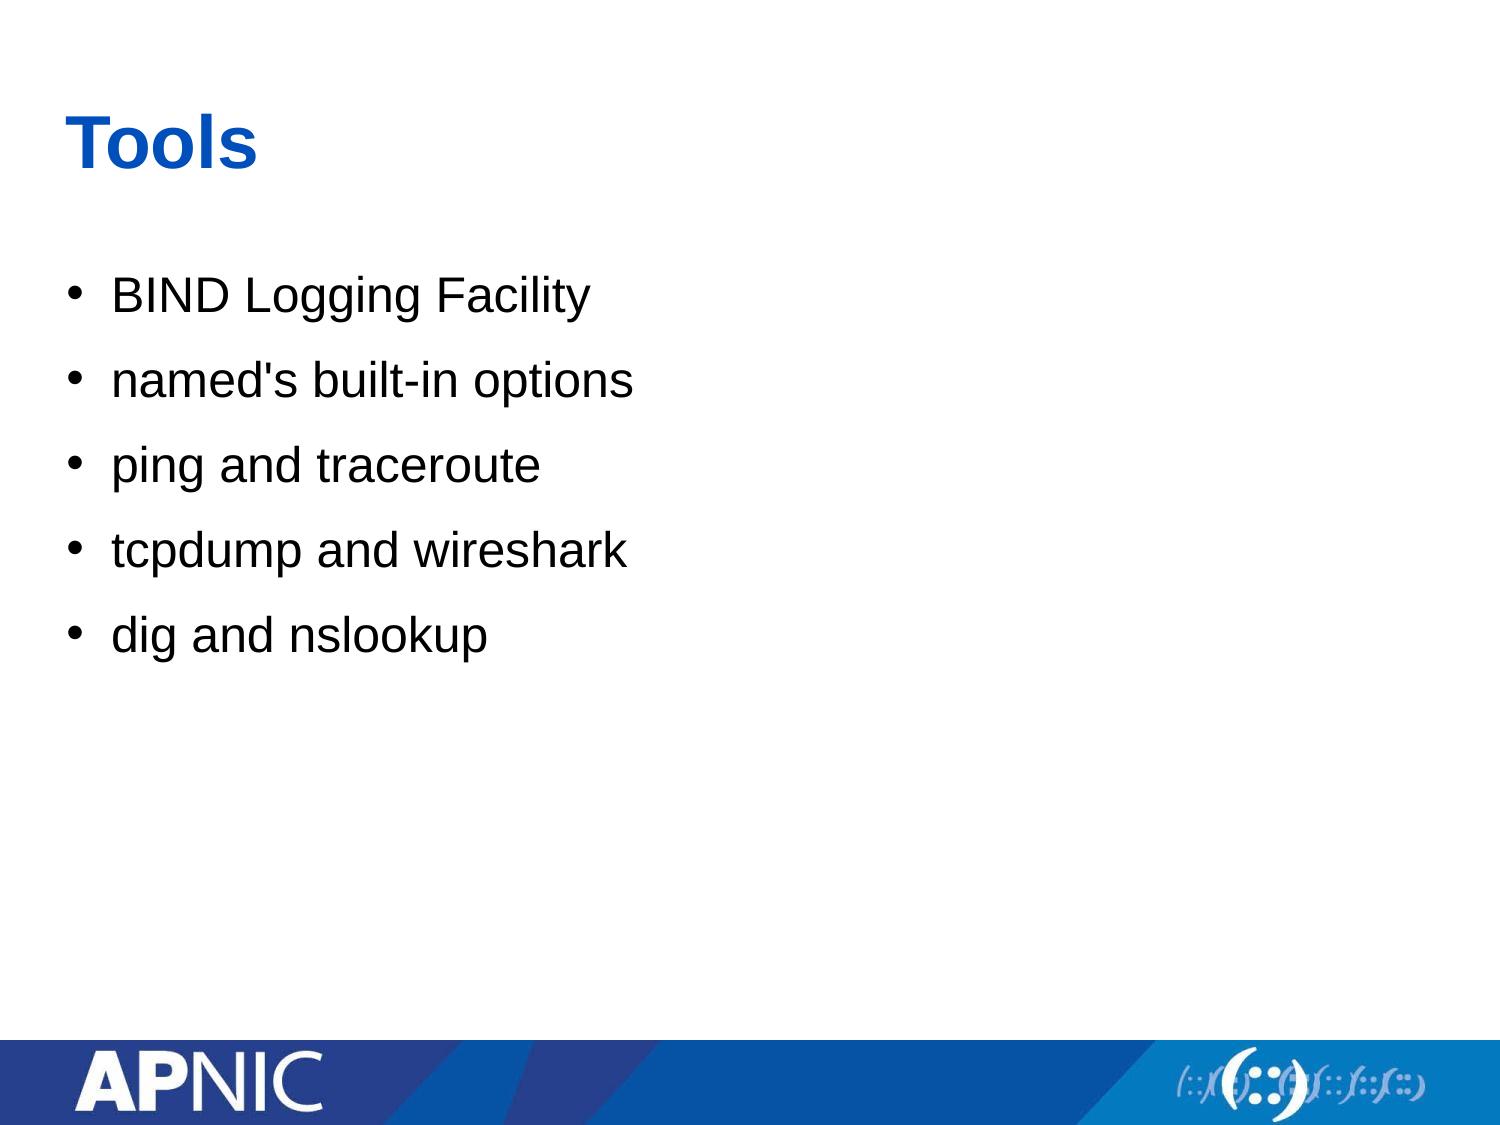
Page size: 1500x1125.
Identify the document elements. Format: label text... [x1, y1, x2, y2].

picture [0, 1040, 1500, 1125]
title Tools [64, 45, 1436, 233]
list BIND Logging Facility named's built-in options ping and traceroute tcpdump and wireshark dig and nslookup [66, 262, 1437, 1012]
